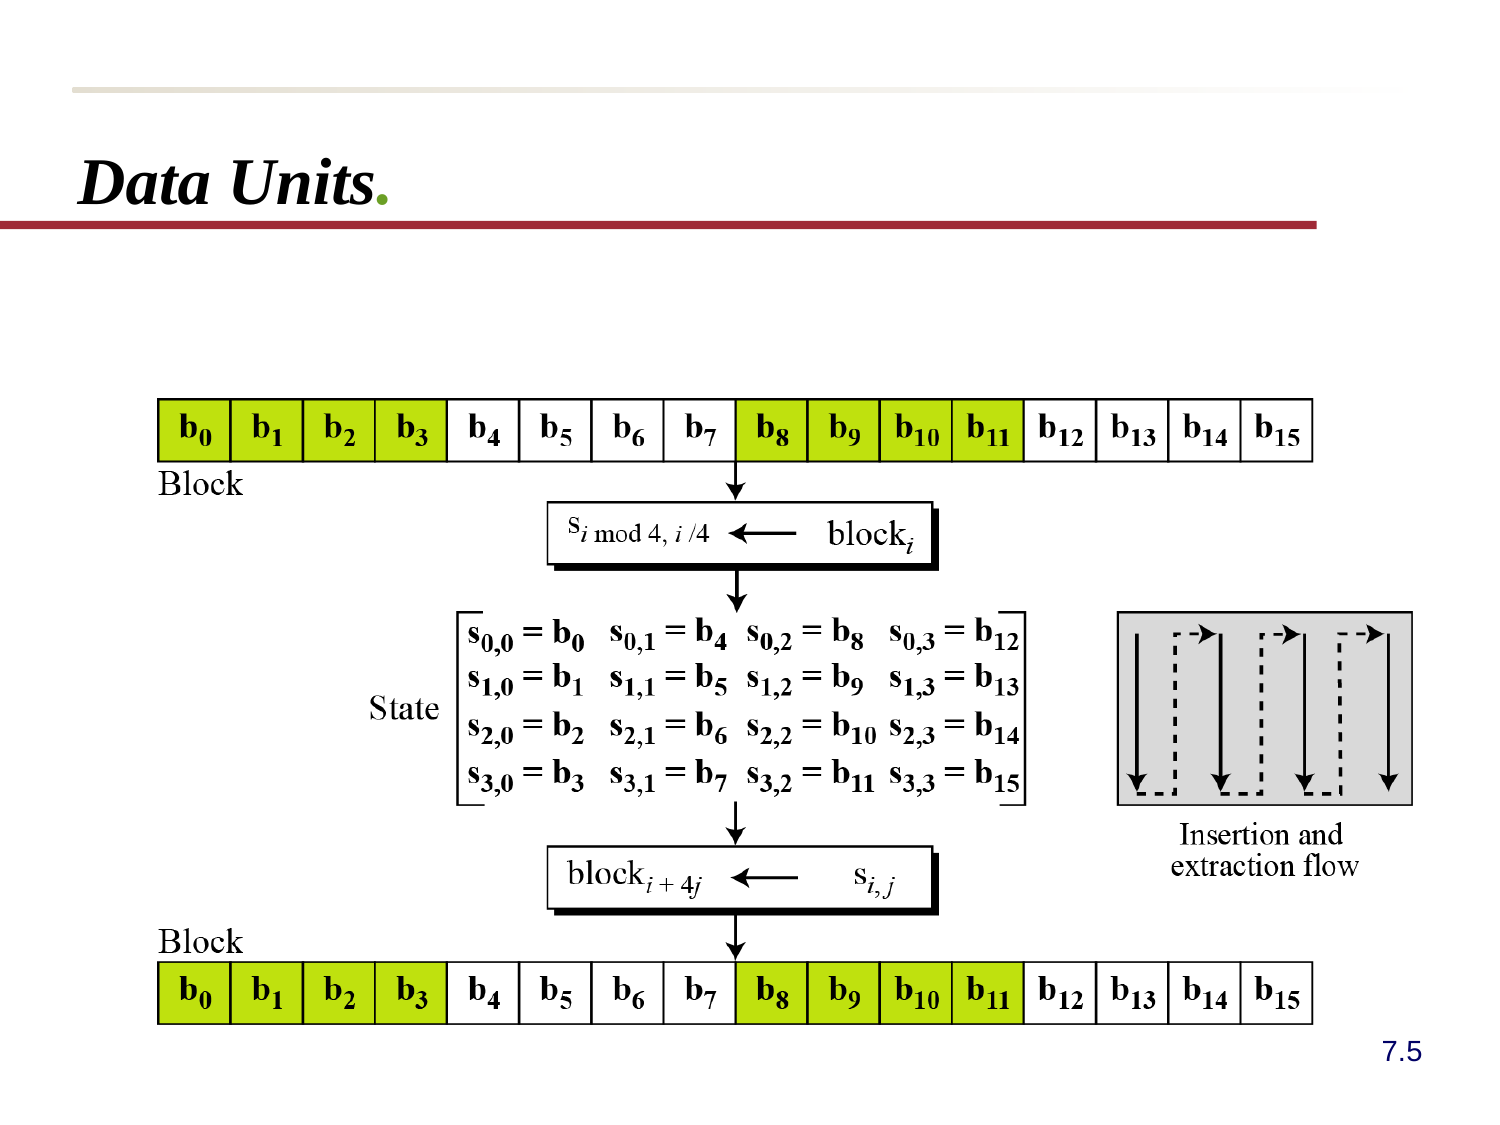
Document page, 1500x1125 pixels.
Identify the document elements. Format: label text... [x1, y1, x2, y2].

slide_number 7.5 [1125, 1012, 1438, 1088]
picture [156, 398, 1413, 1026]
title Data Units. [62, 43, 1338, 226]
text_box [72, 87, 1423, 93]
